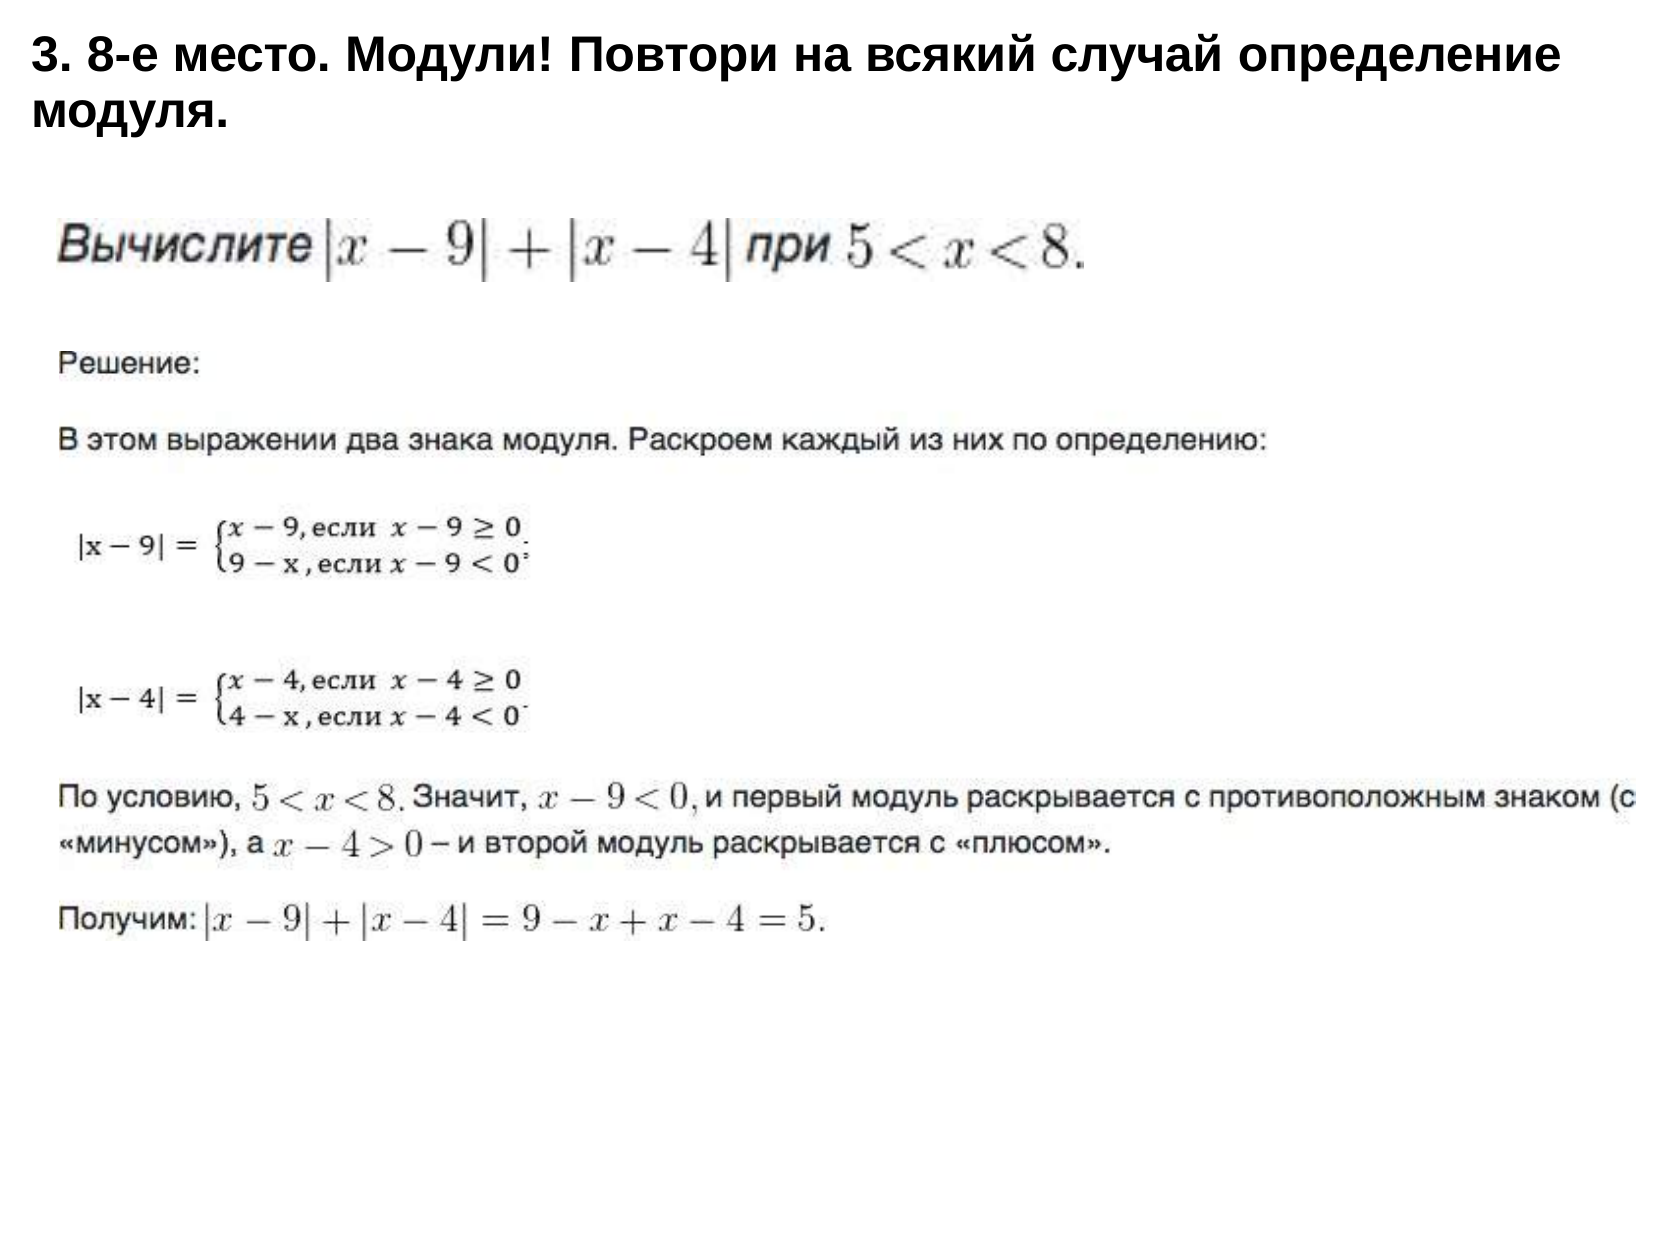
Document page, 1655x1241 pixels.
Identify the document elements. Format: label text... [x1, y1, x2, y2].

picture [56, 217, 1084, 282]
picture [58, 351, 1636, 942]
title 3. 8-е место. Модули! Повтори на всякий случай определение модуля. [29, 18, 1625, 234]
